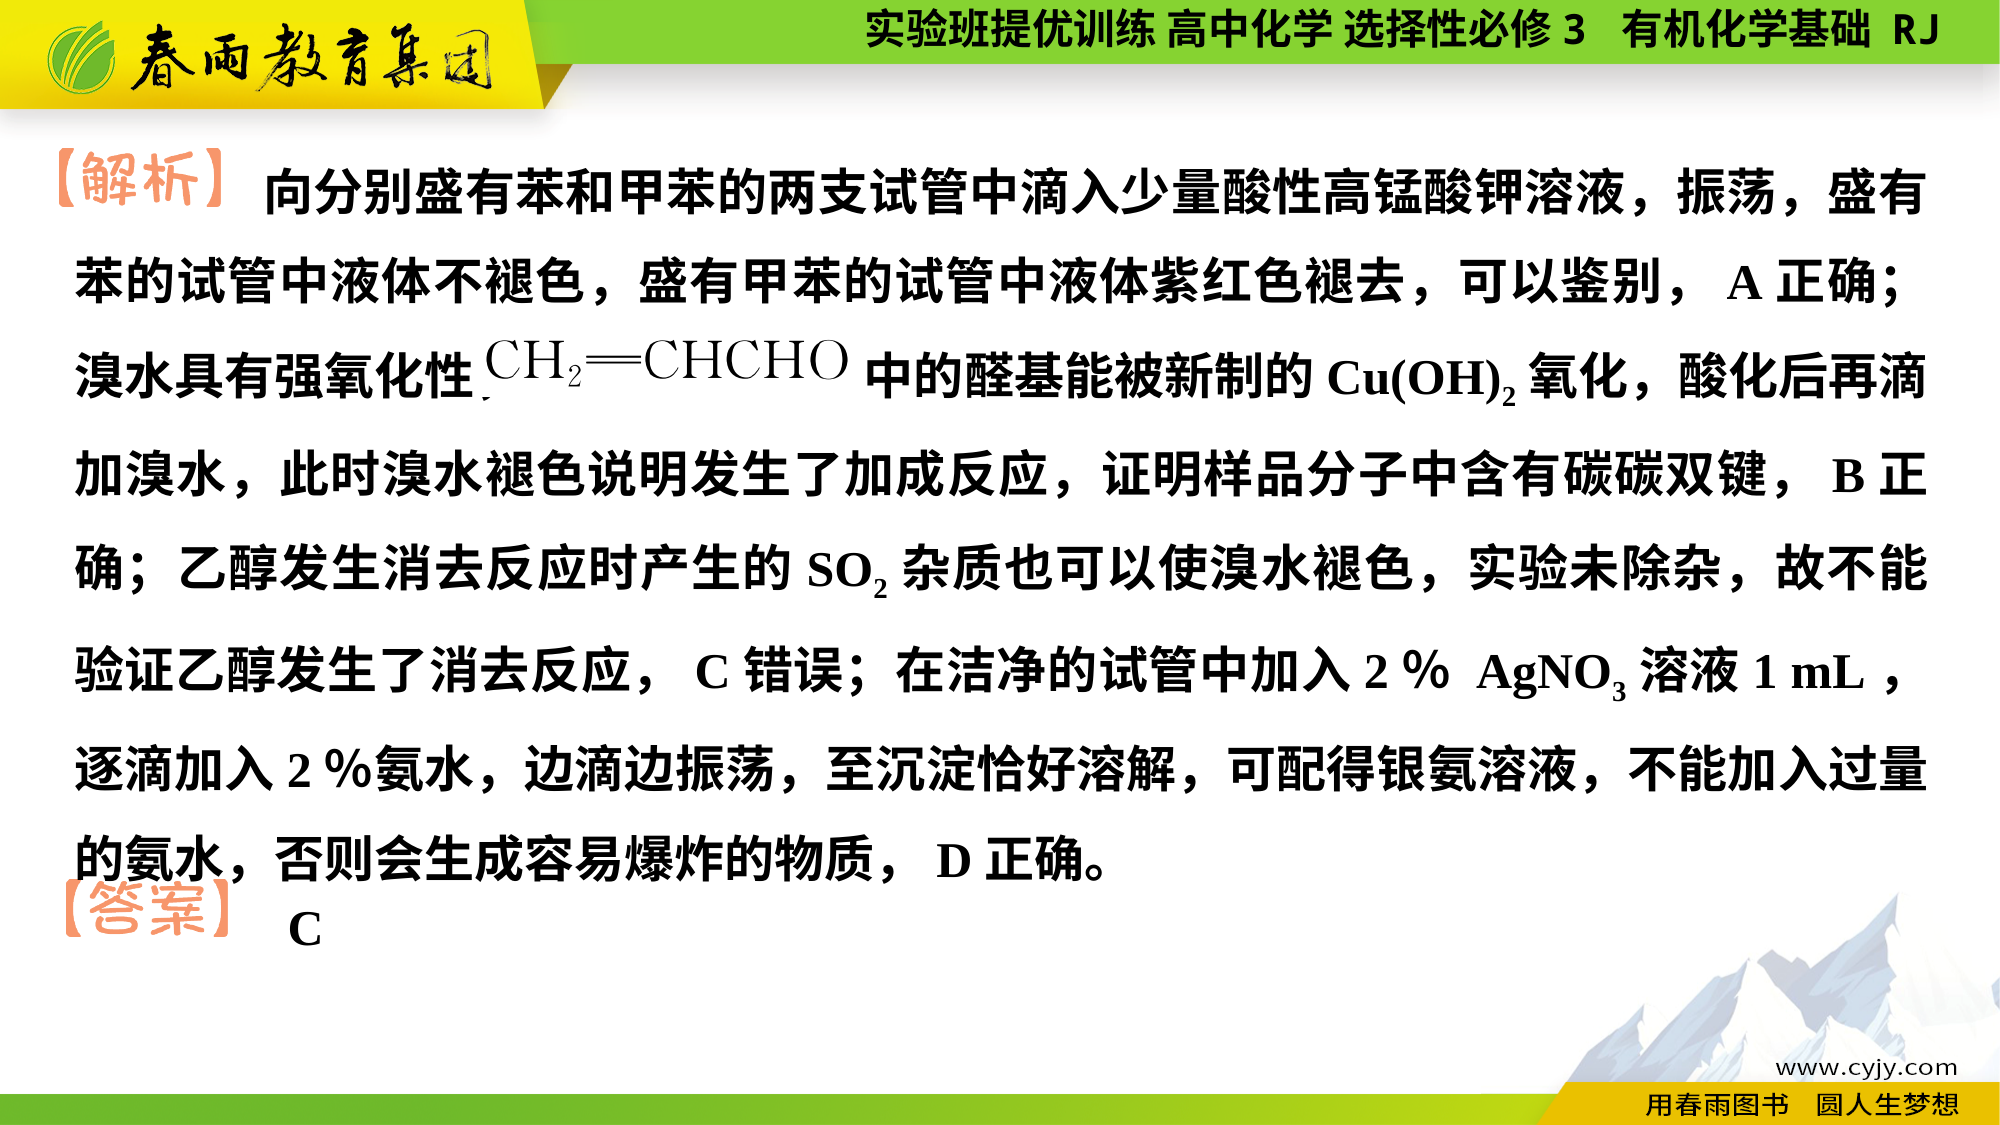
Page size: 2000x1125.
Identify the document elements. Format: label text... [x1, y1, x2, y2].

list 向分别盛有苯和甲苯的两支试管中滴入少量酸性高锰酸钾溶液，振荡，盛有苯的试管中液体不褪色，盛有甲苯的试管中液体紫红色褪去，可以鉴别，A正确；溴水具有强氧化性， 中的醛基能被新制的Cu(OH)2氧化，酸化后再滴加溴水，此时溴水褪色说明发生了加成反应，证明样品分子中含有碳碳双键，B正确；乙醇发生消去反应时产生的SO2杂质也可以使溴水褪色，实验未除杂，故不能验证乙醇发生了消去反应，C错误；在洁净的试管中加入2％ AgNO3溶液1 mL，逐滴加入2％氨水，边滴边振荡，至沉淀恰好溶解，可配得银氨溶液，不能加入过量的氨水，否则会生成容易爆炸的物质，D正确。 [59, 122, 1944, 865]
text_box C [273, 857, 339, 963]
picture [0, 0, 2000, 1125]
